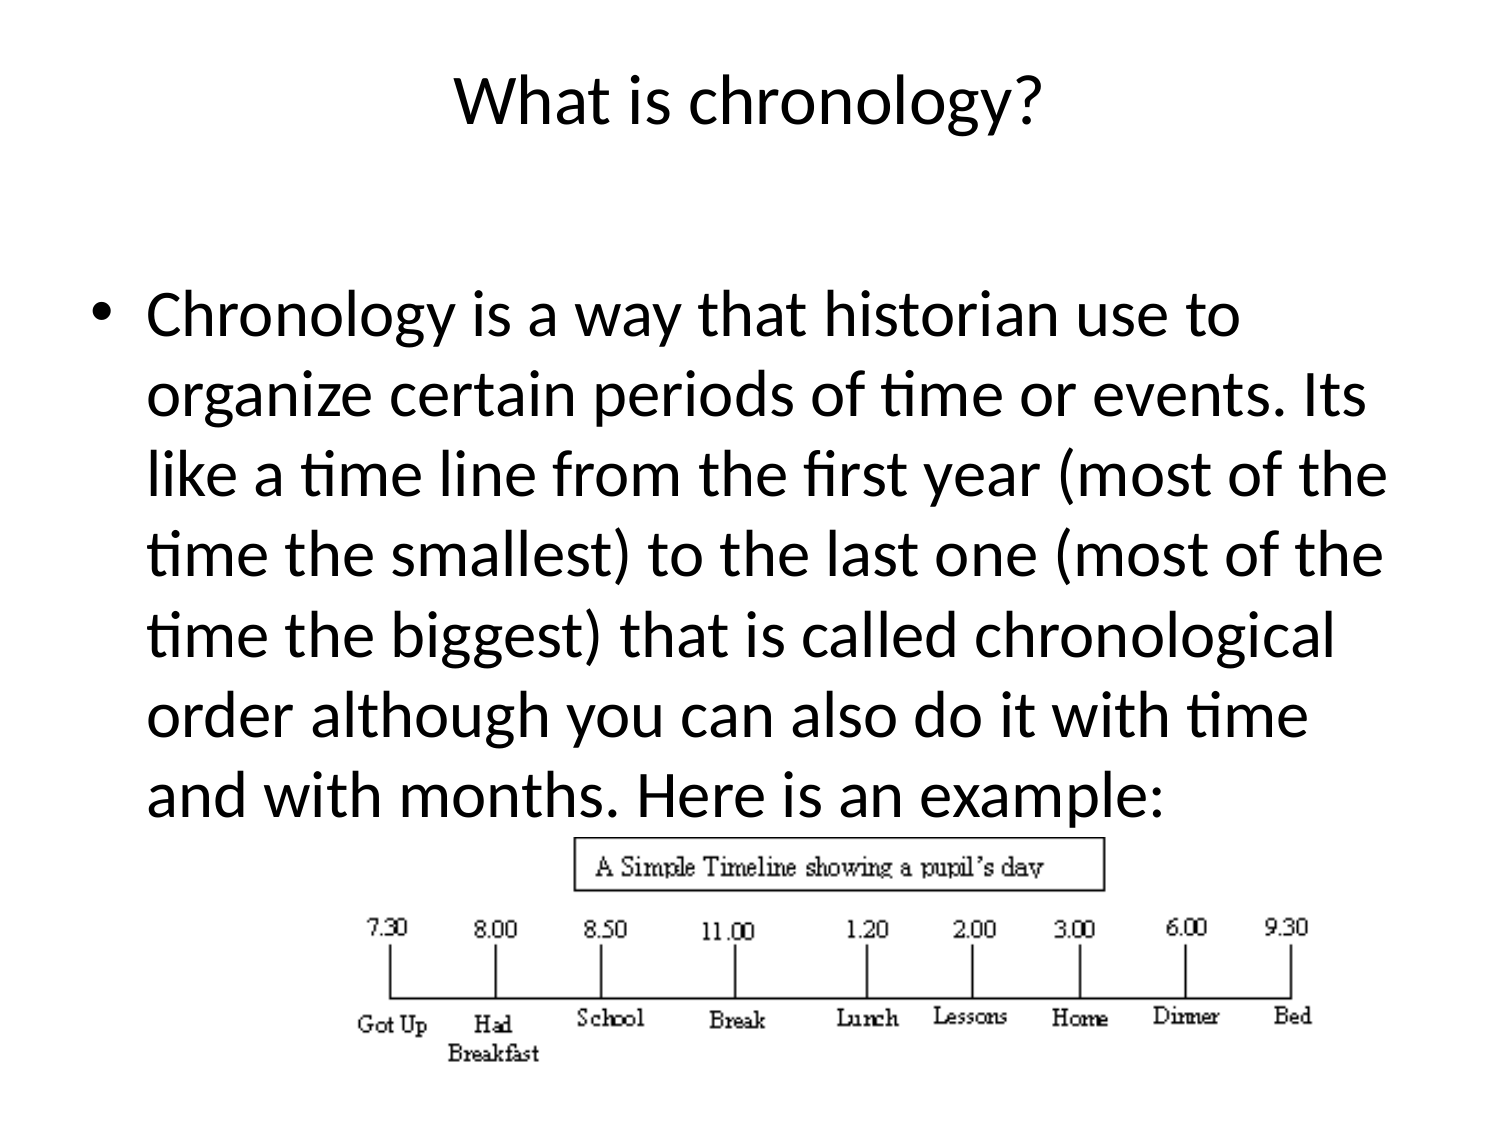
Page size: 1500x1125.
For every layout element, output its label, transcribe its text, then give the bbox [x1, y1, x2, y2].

title What is chronology? [75, 45, 1425, 233]
list Chronology is a way that historian use to organize certain periods of time or events. Its like a time line from the first year (most of the time the smallest) to the last one (most of the time the biggest) that is called chronological order although you can also do it with time and with months. Here is an example: [75, 262, 1425, 1005]
picture [337, 837, 1363, 1106]
